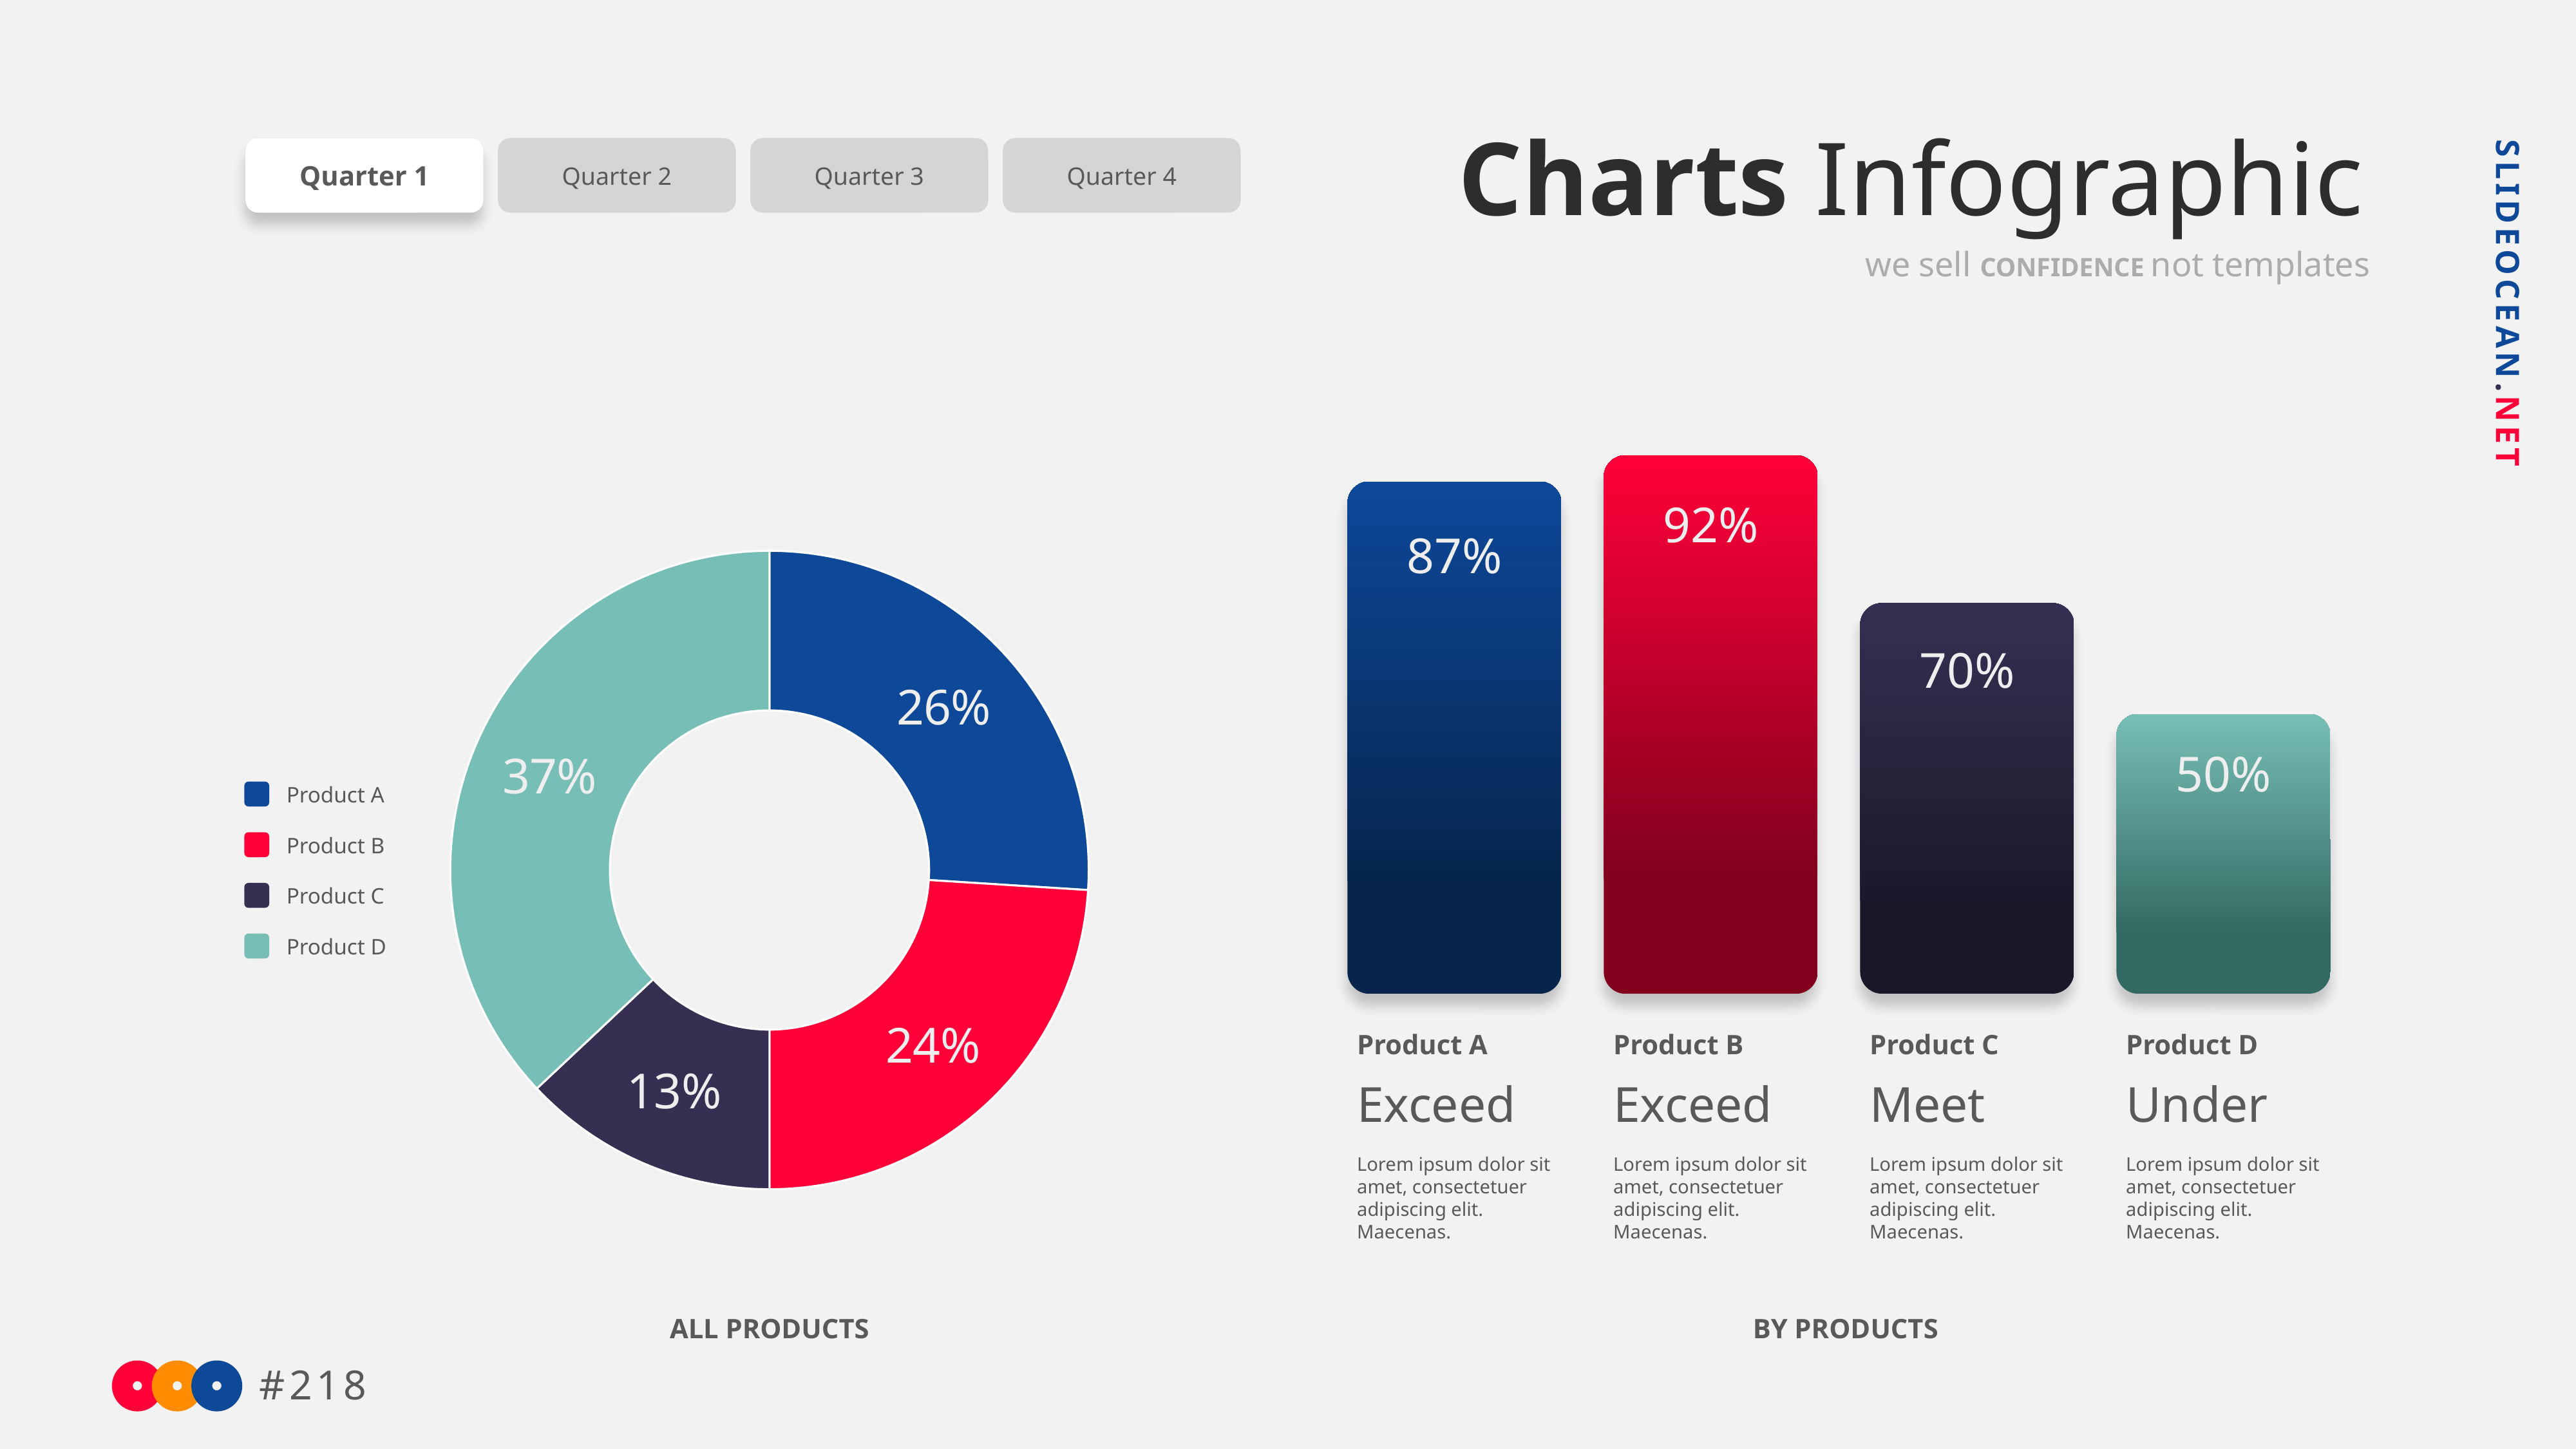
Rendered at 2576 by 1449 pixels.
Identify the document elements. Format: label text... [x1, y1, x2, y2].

text_box [1602, 454, 1819, 995]
text_box [1859, 601, 2076, 995]
text_box [2115, 712, 2332, 995]
text_box Quarter 2 [532, 156, 702, 195]
text_box Quarter 3 [784, 156, 954, 195]
text_box 50% [2116, 739, 2331, 806]
text_box [1001, 137, 1242, 214]
text_box BY PRODUCTS [1661, 1306, 2031, 1349]
chart [417, 535, 1122, 1205]
text_box #218 [259, 1359, 402, 1408]
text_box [2116, 1022, 2331, 1249]
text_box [1859, 1022, 2075, 1249]
text_box Quarter 1 [279, 154, 450, 196]
text_box [497, 137, 737, 214]
text_box Quarter 4 [1037, 156, 1207, 195]
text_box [1347, 1022, 1562, 1249]
text_box we sell CONFIDENCE not templates [1855, 238, 2380, 288]
text_box 92% [1604, 489, 1818, 557]
text_box [244, 137, 485, 214]
text_box [1346, 480, 1563, 995]
text_box ALL PRODUCTS [585, 1306, 954, 1349]
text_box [1603, 1022, 1819, 1249]
text_box [749, 137, 990, 214]
text_box 87% [1347, 520, 1562, 588]
text_box Charts Infographic [1448, 110, 2373, 241]
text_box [243, 775, 450, 965]
text_box 70% [1860, 634, 2074, 703]
